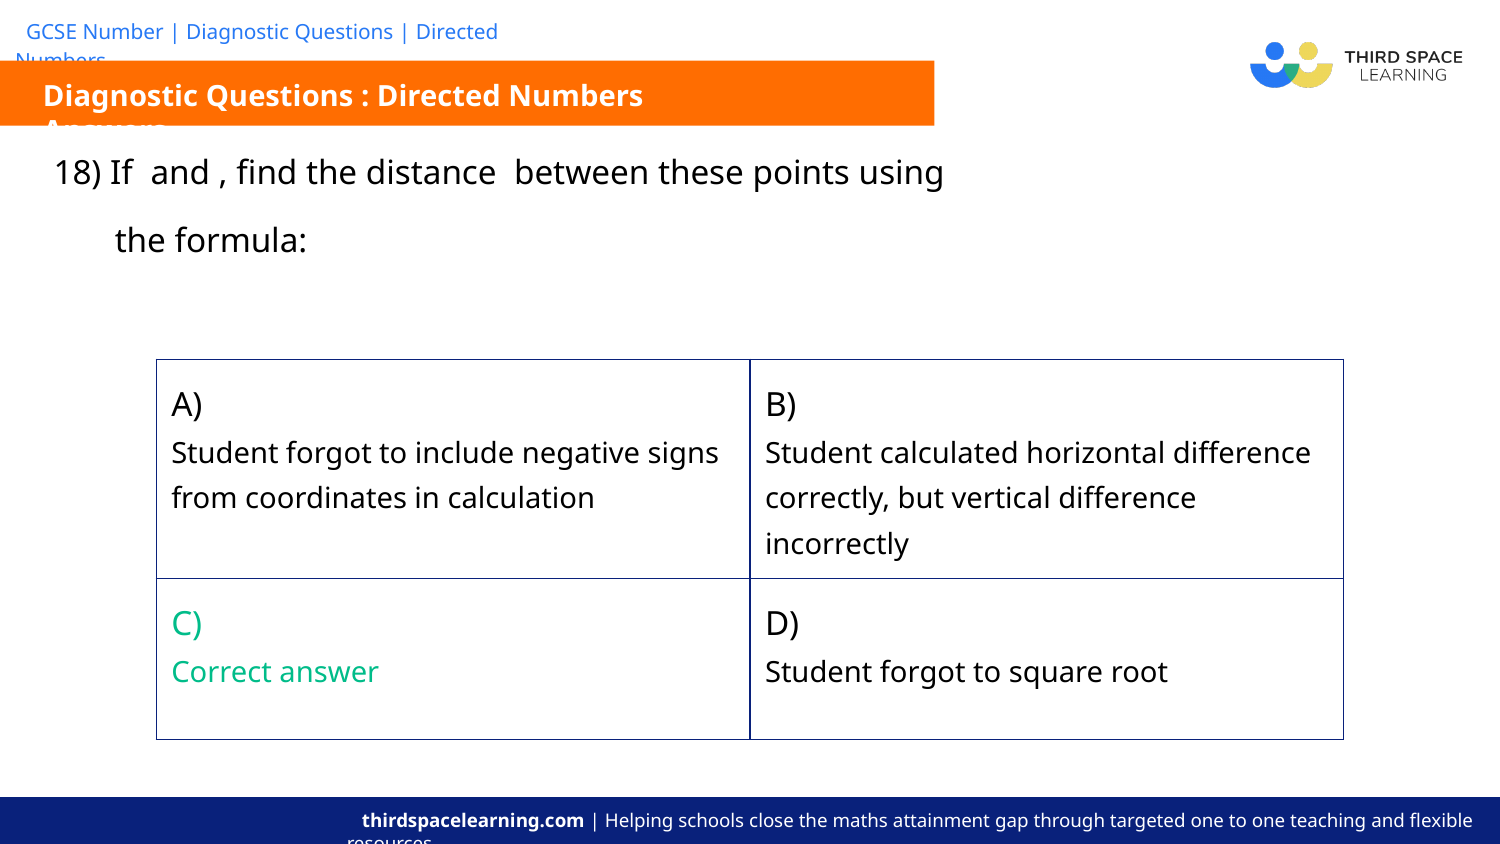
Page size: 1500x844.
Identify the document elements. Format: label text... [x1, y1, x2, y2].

picture [1250, 33, 1465, 99]
text_box Diagnostic Questions : Directed Numbers Answers [27, 61, 778, 162]
